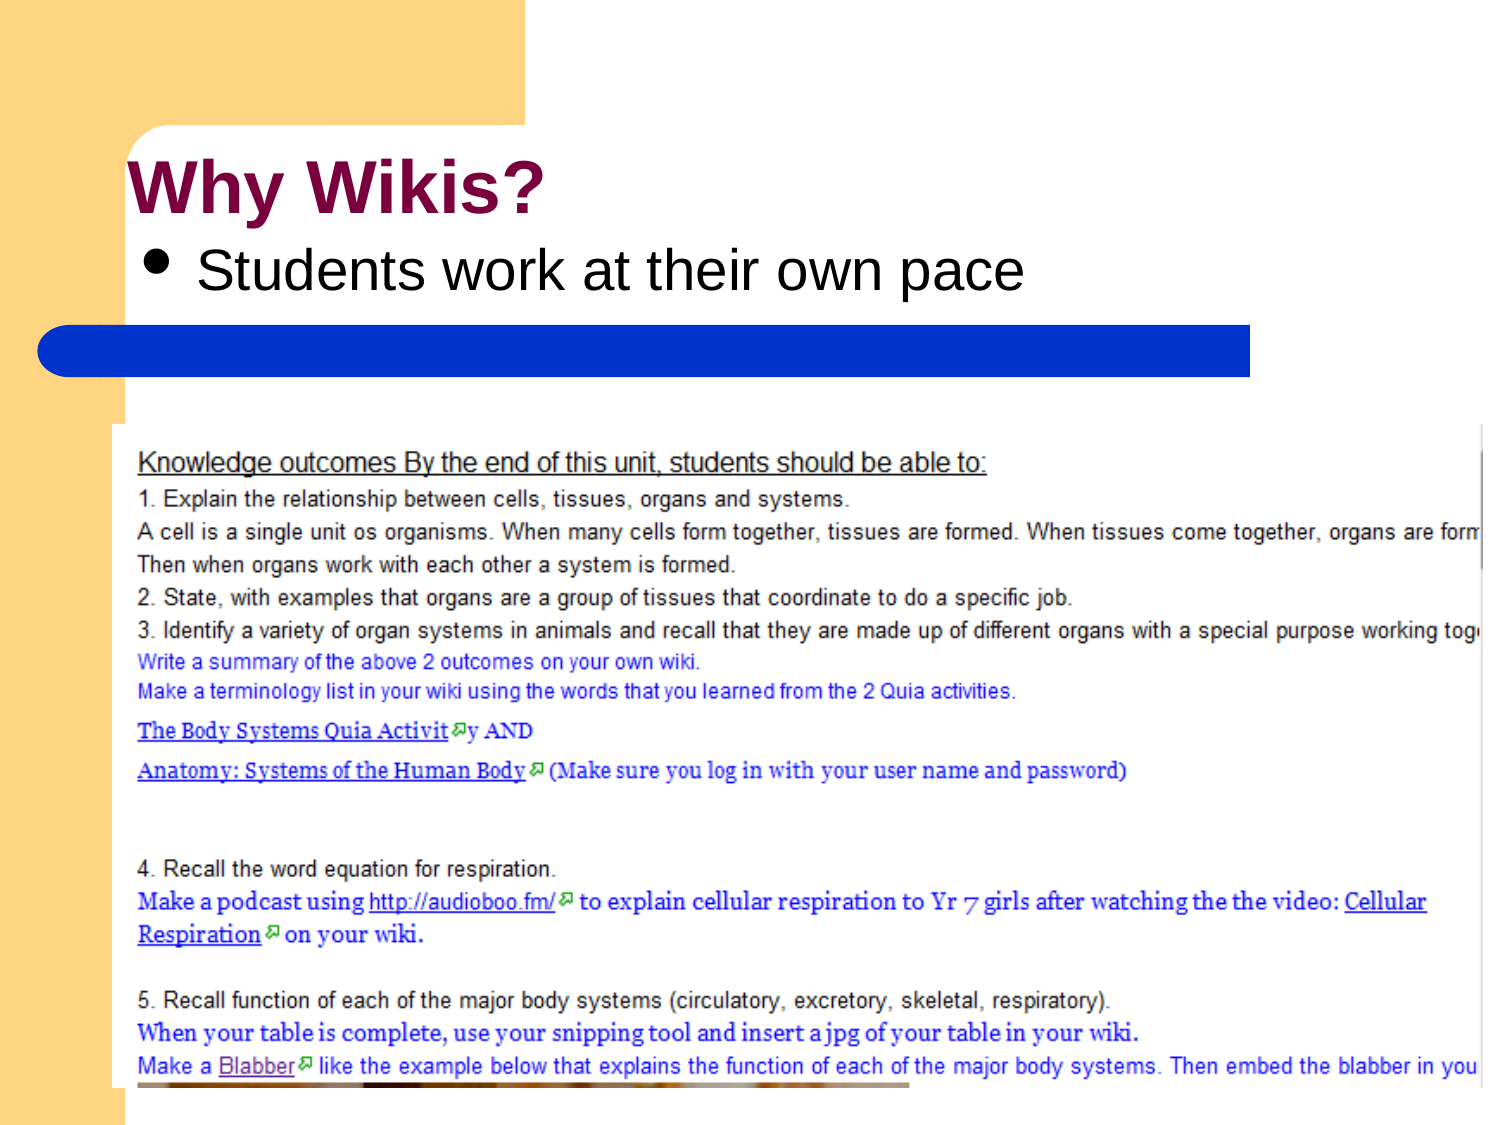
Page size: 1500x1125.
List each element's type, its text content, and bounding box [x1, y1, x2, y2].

title Why Wikis? [112, 49, 1413, 238]
list Students work at their own pace [124, 224, 1438, 326]
picture [112, 424, 1483, 1088]
